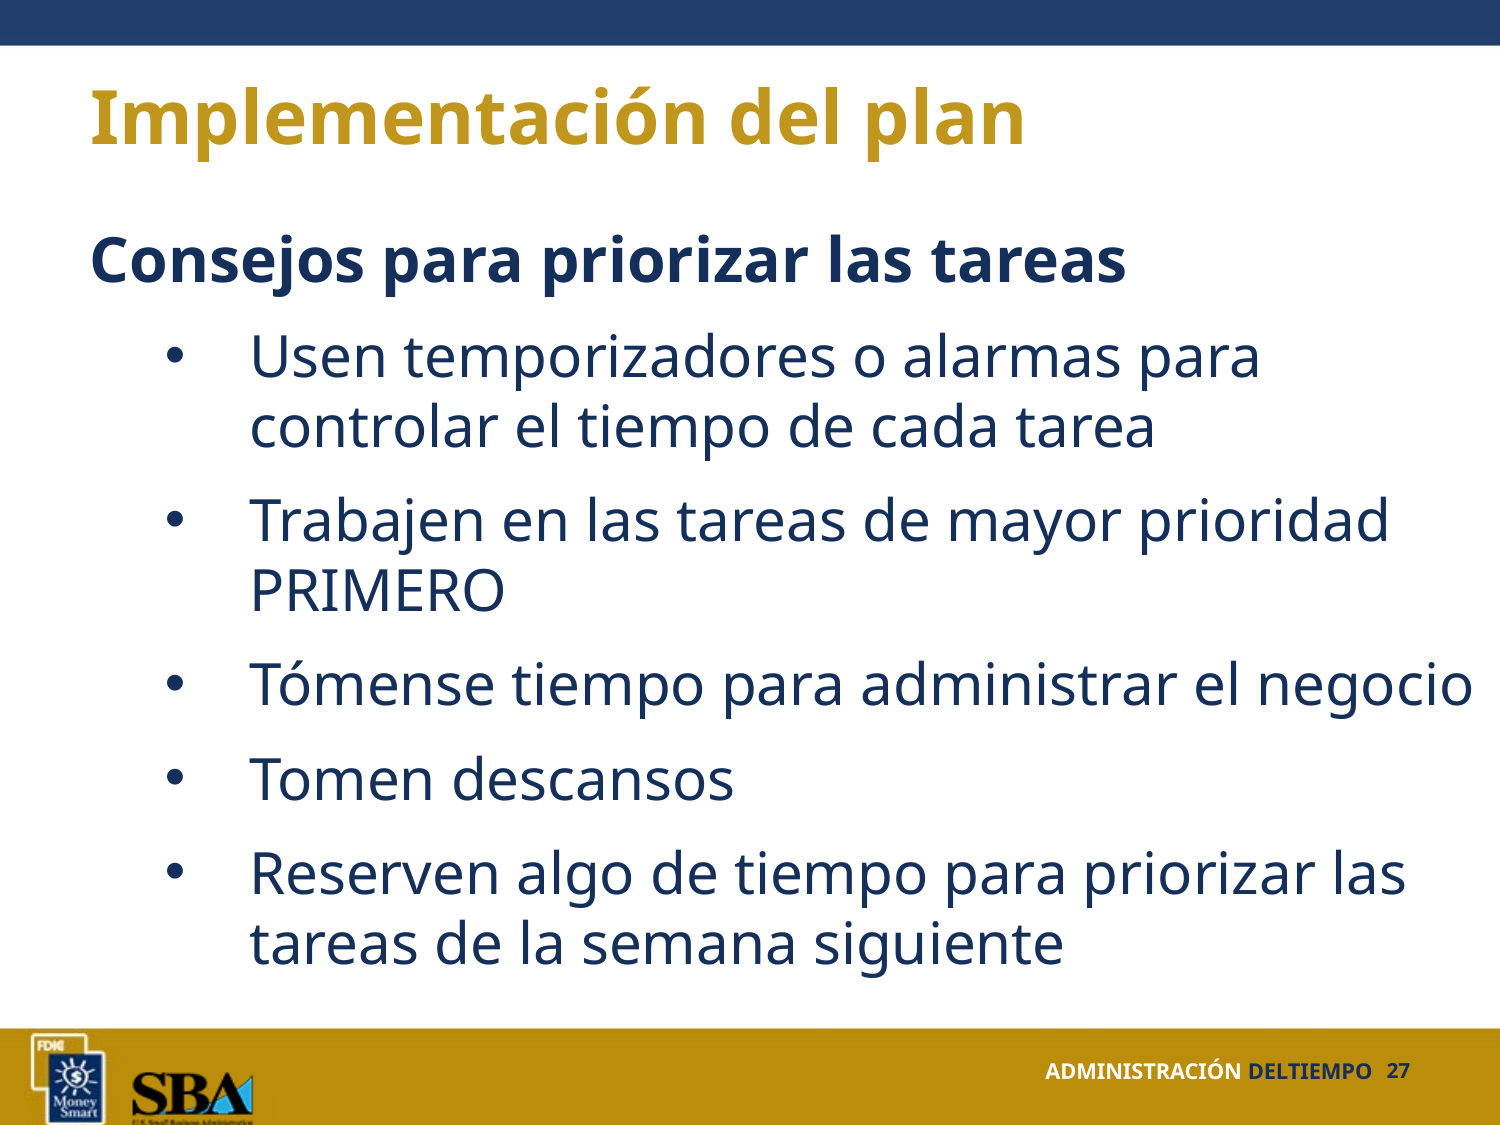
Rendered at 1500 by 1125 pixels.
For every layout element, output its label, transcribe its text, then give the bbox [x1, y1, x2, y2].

title Implementación del plan [74, 62, 1426, 163]
text_box Consejos para priorizar las tareas Usen temporizadores o alarmas para controlar el tiempo de cada tarea Trabajen en las tareas de mayor prioridad PRIMERO Tómense tiempo para administrar el negocio Tomen descansos Reserven algo de tiempo para priorizar las tareas de la semana siguiente [74, 212, 1500, 913]
picture [0, 0, 1500, 1125]
